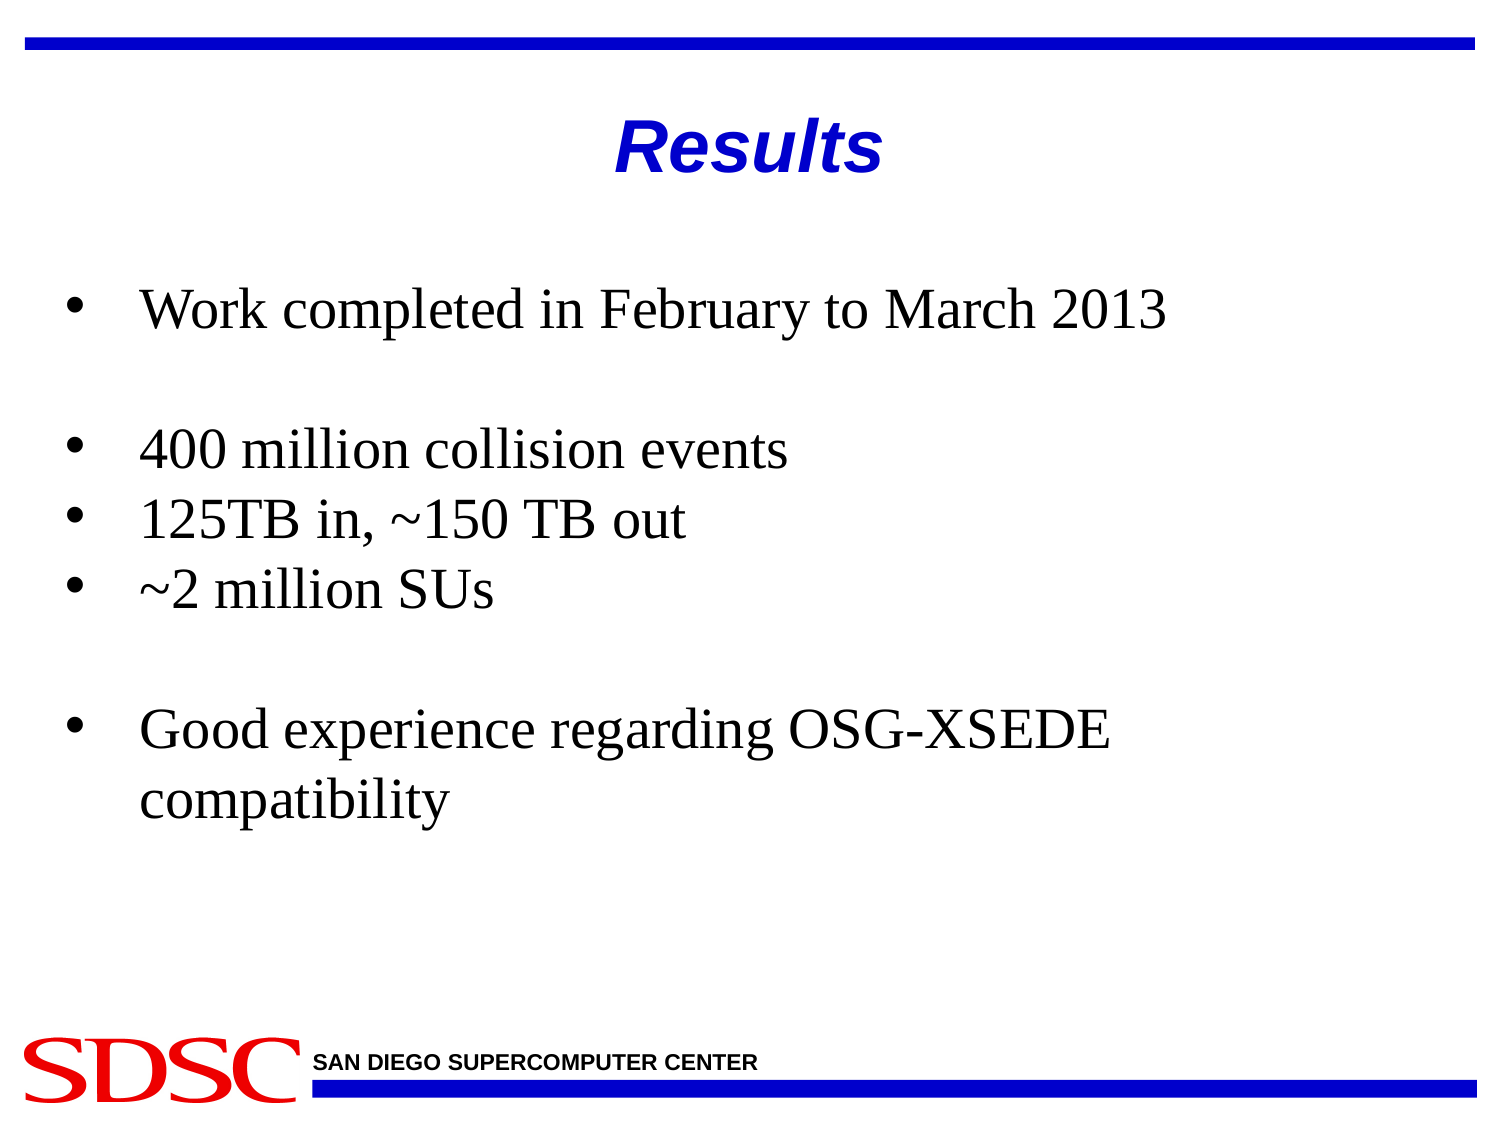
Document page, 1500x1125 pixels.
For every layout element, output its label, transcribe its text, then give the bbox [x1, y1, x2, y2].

text_box Work completed in February to March 2013 400 million collision events 125TB in, ~150 TB out ~2 million SUs Good experience regarding OSG-XSEDE compatibility [50, 262, 1450, 837]
title Results [24, 62, 1475, 234]
picture [24, 1037, 300, 1103]
